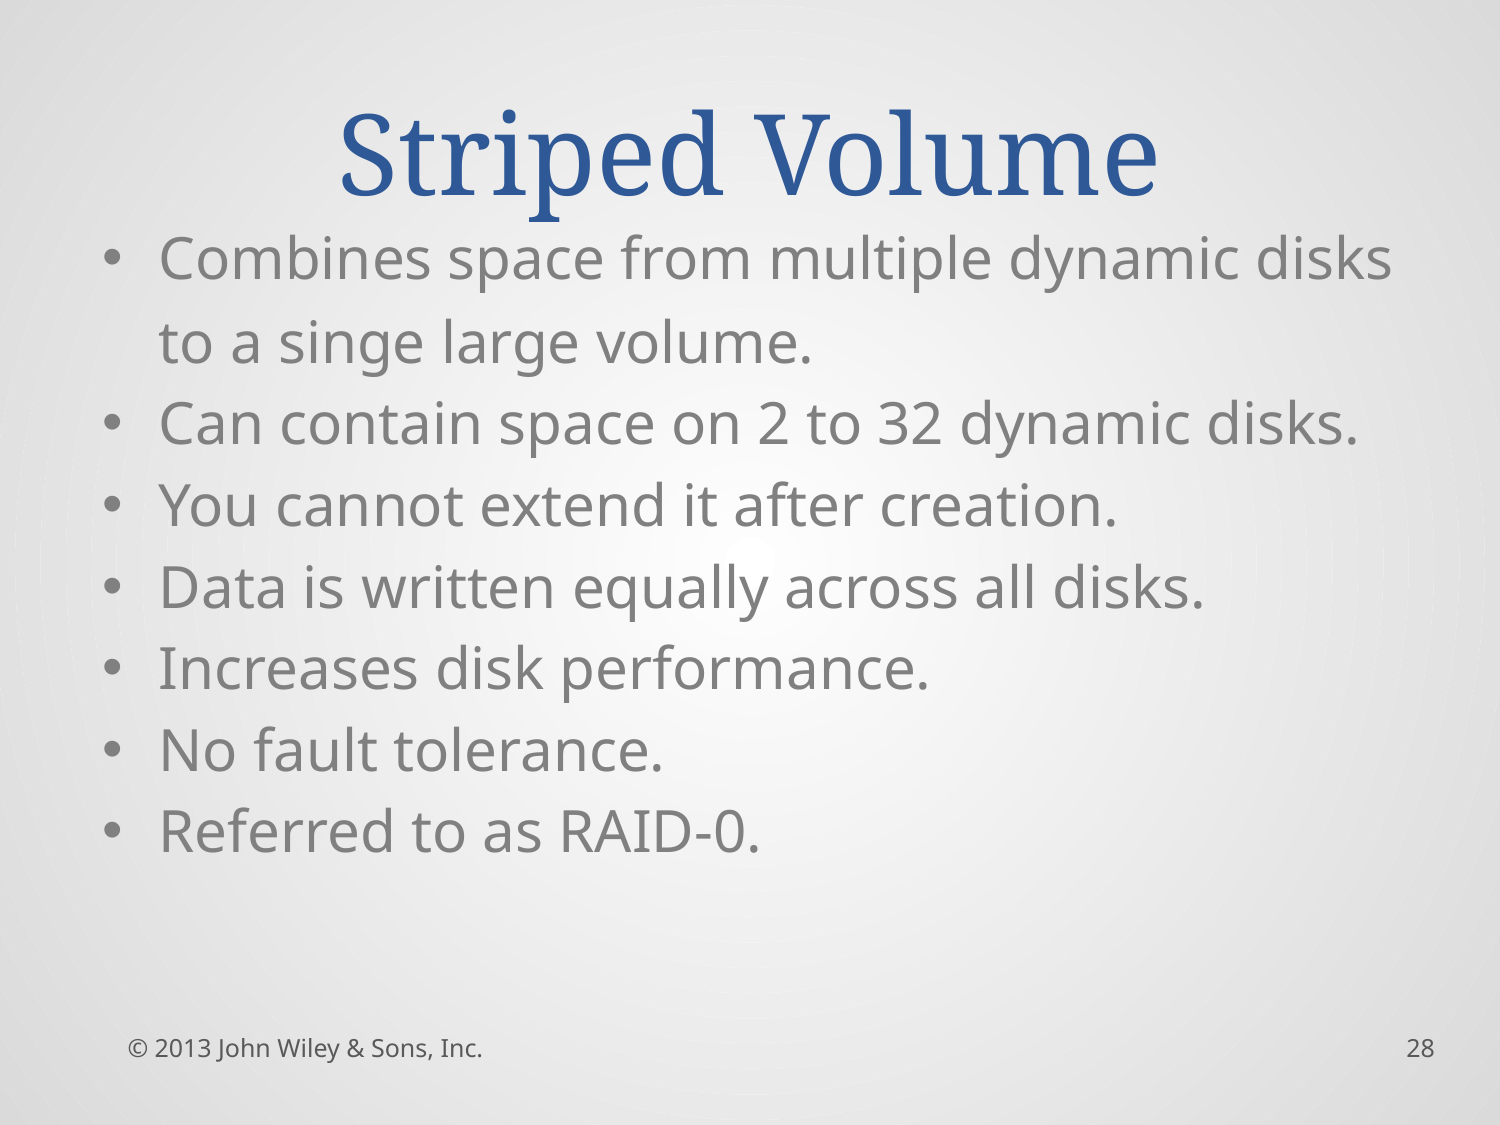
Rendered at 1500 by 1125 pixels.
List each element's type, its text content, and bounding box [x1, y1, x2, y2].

title Striped Volume [87, 37, 1413, 200]
list Combines space from multiple dynamic disks to a singe large volume. Can contain space on 2 to 32 dynamic disks. You cannot extend it after creation. Data is written equally across all disks. Increases disk performance. No fault tolerance. Referred to as RAID-0. [87, 200, 1438, 950]
slide_number 28 [725, 1025, 1450, 1100]
footer © 2013 John Wiley & Sons, Inc. [112, 1025, 600, 1100]
